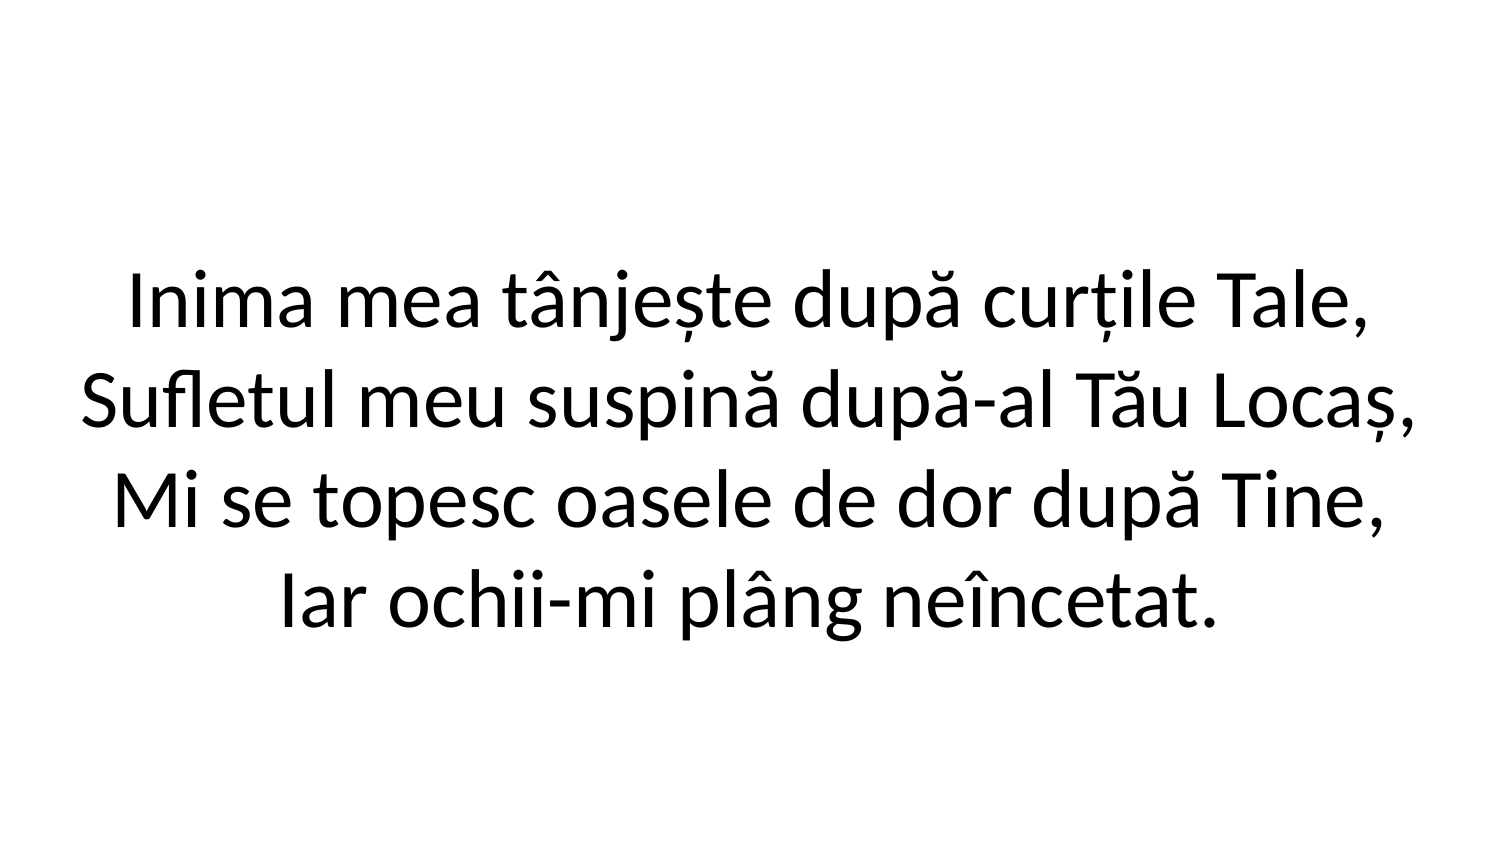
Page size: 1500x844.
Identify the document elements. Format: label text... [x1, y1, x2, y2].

text_box Inima mea tânjește după curțile Tale, Sufletul meu suspină după-al Tău Locaș, Mi se topesc oasele de dor după Tine, Iar ochii-mi plâng neîncetat. [65, 192, 1435, 652]
